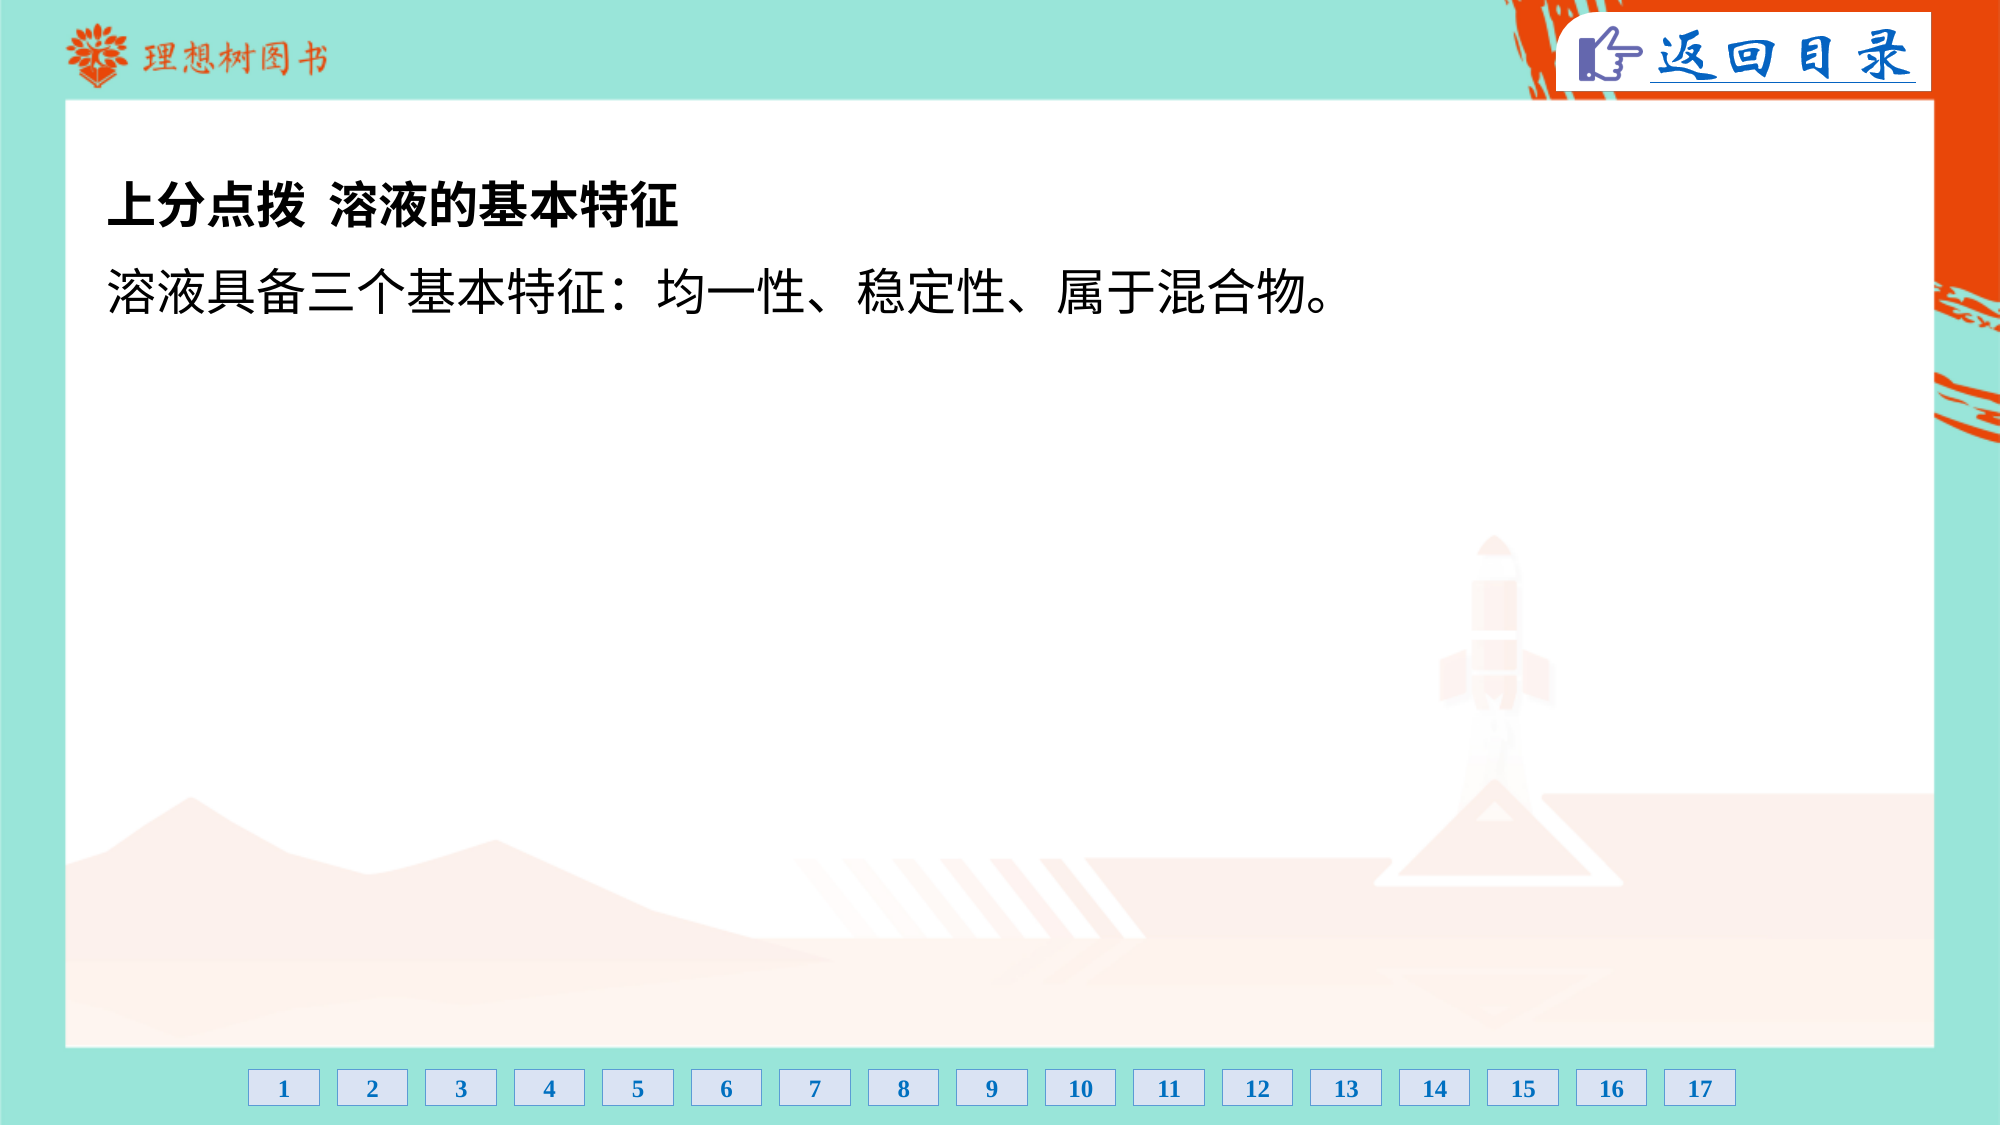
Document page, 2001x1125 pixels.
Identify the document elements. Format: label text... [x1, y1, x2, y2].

text_box 上分点拨 溶液的基本特征 溶液具备三个基本特征：均一性、稳定性、属于混合物。 [106, 141, 1895, 312]
picture [0, 0, 2000, 1125]
